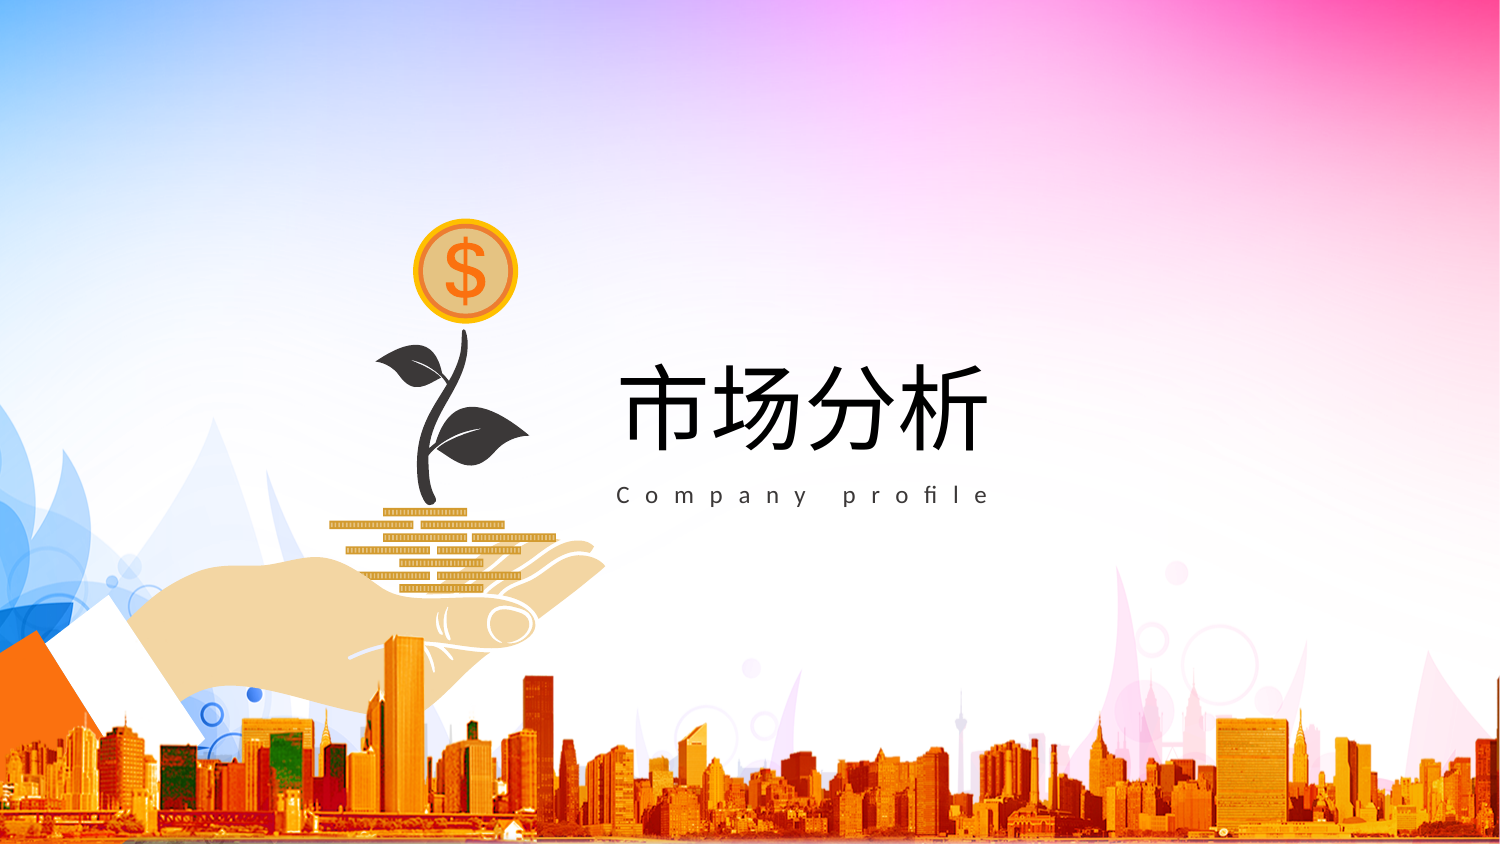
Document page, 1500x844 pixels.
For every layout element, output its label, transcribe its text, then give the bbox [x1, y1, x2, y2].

picture [0, 0, 1500, 844]
title 市场分析 [601, 119, 1401, 471]
list Company profile [601, 474, 1150, 619]
